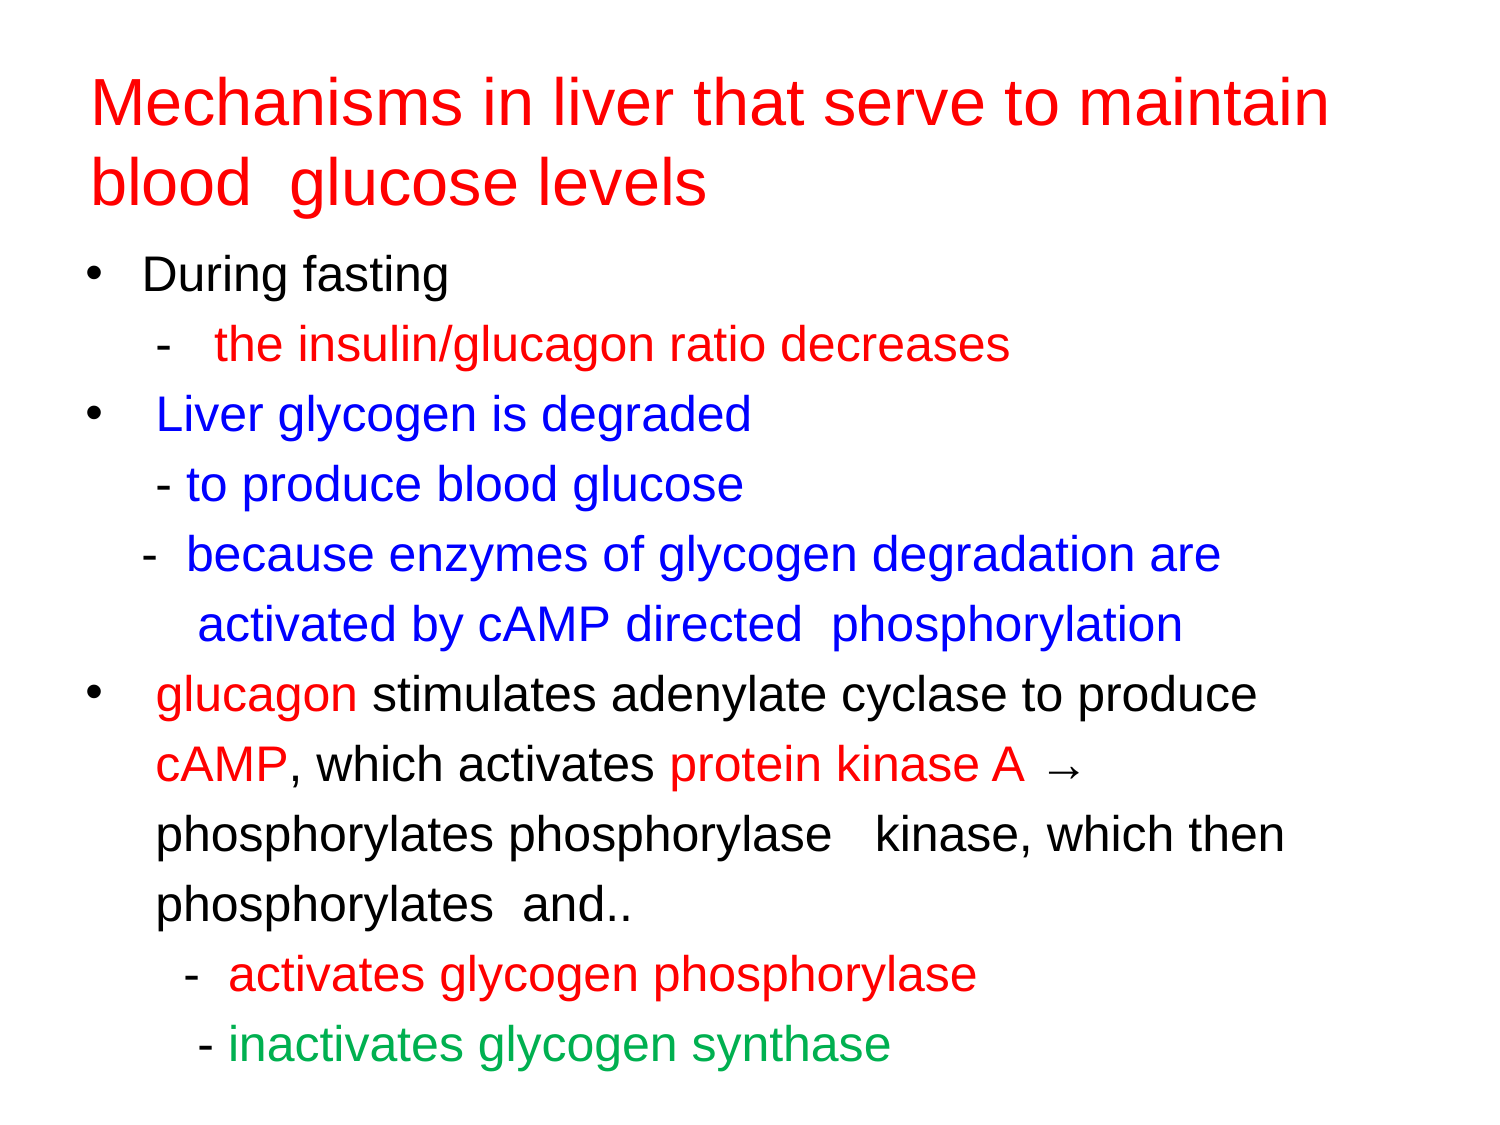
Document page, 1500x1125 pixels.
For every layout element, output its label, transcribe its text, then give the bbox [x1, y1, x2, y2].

title Mechanisms in liver that serve to maintain blood glucose levels [75, 45, 1425, 233]
list During fasting - the insulin/glucagon ratio decreases Liver glycogen is degraded - to produce blood glucose - because enzymes of glycogen degradation are activated by cAMP directed phosphorylation glucagon stimulates adenylate cyclase to produce cAMP, which activates protein kinase A → phosphorylates phosphorylase kinase, which then phosphorylates and.. - activates glycogen phosphorylase - inactivates glycogen synthase [70, 234, 1421, 1125]
